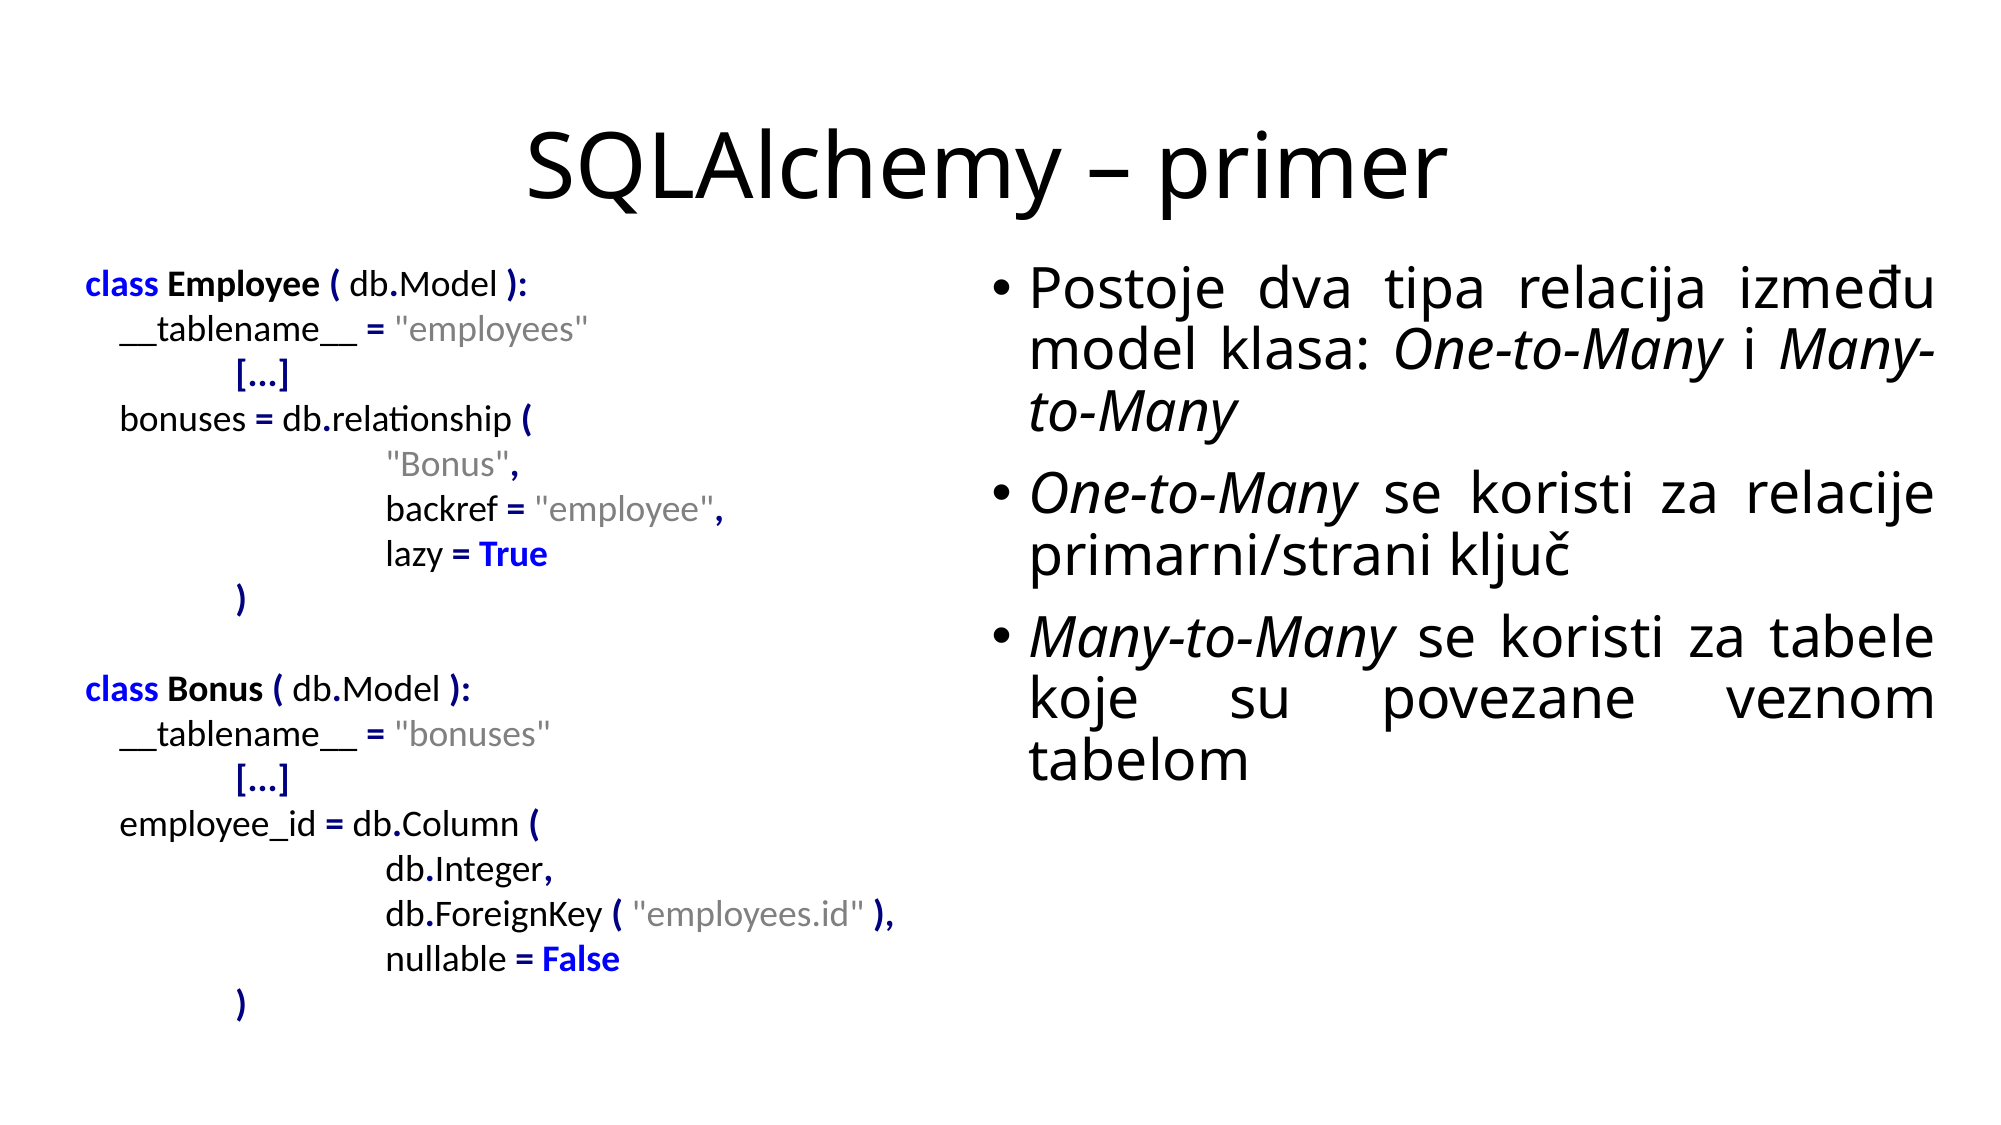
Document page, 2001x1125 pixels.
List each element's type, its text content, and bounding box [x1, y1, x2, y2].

title SQLAlchemy – primer [137, 59, 1863, 278]
text_box class Employee ( db.Model ): __tablename__ = "employees" [...] bonuses = db.relationship ( "Bonus", backref = "employee", lazy = True ) class Bonus ( db.Model ): __tablename__ = "bonuses" [...] employee_id = db.Column ( db.Integer, db.ForeignKey ( "employees.id" ), nullable = False ) [70, 251, 931, 1032]
list Postoje dva tipa relacija između model klasa: One-to-Many i Many-to-Many One-to-Many se koristi za relacije primarni/strani ključ Many-to-Many se koristi za tabele koje su povezane veznom tabelom [976, 251, 1952, 805]
